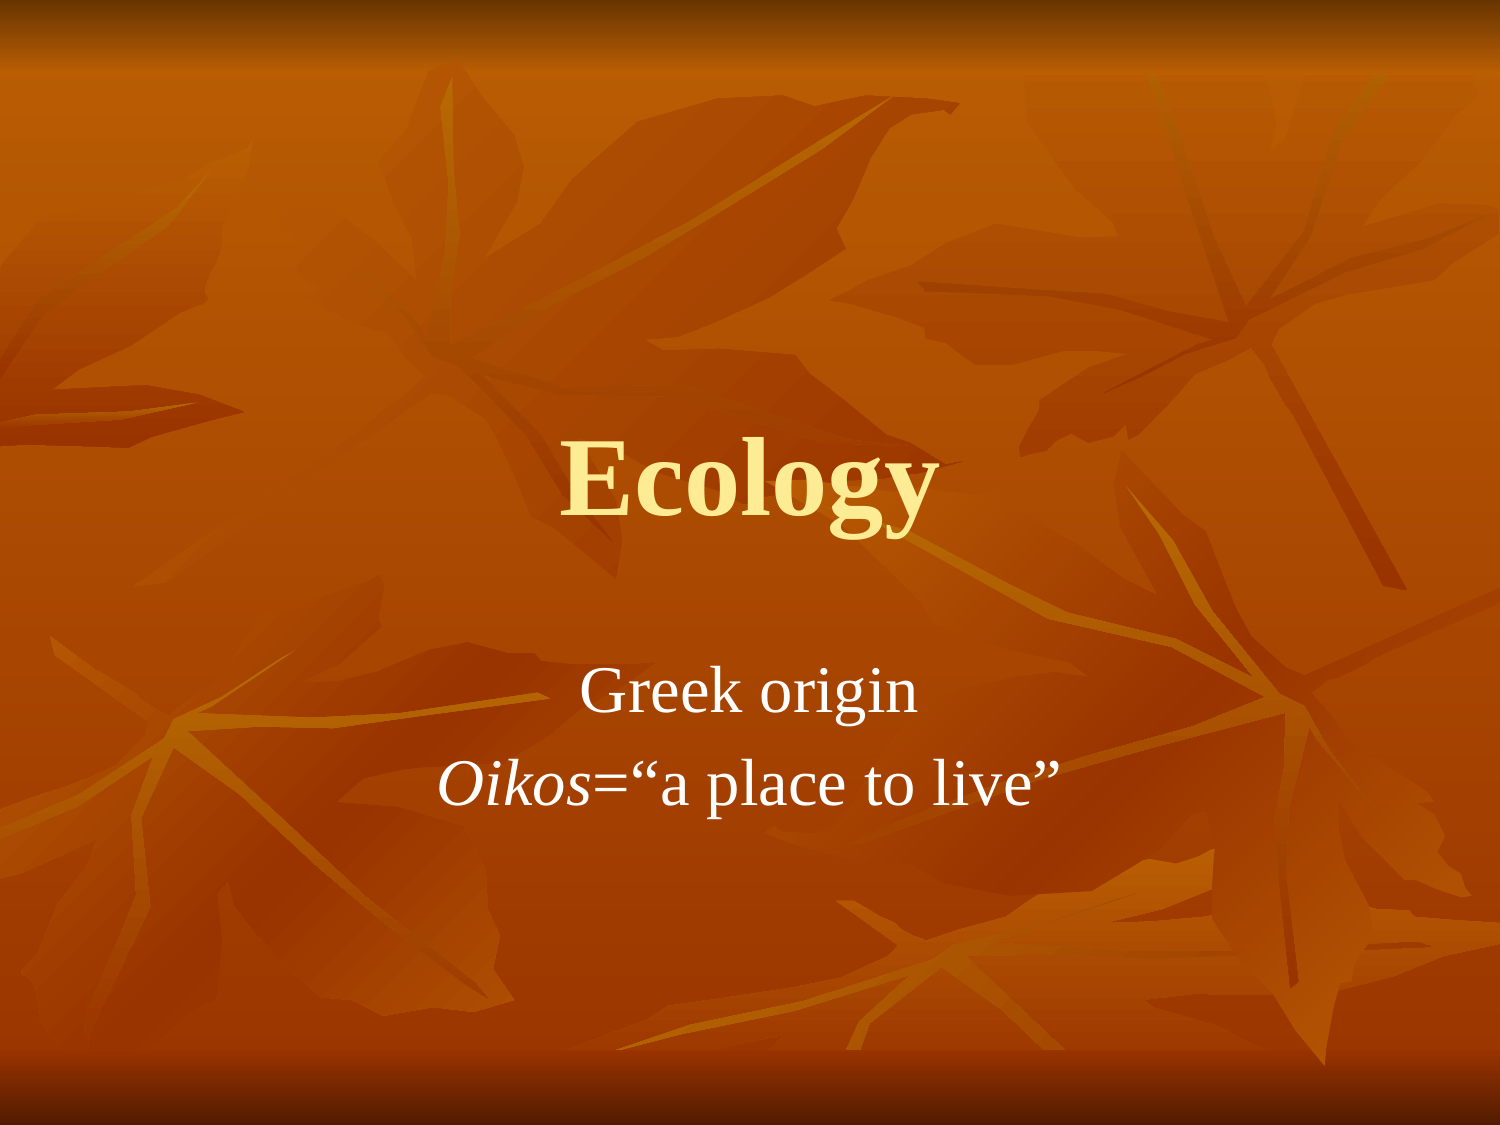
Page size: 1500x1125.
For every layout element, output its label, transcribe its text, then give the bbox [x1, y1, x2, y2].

title Ecology [112, 349, 1388, 592]
subtitle Greek origin Oikos=“a place to live” [224, 637, 1276, 927]
